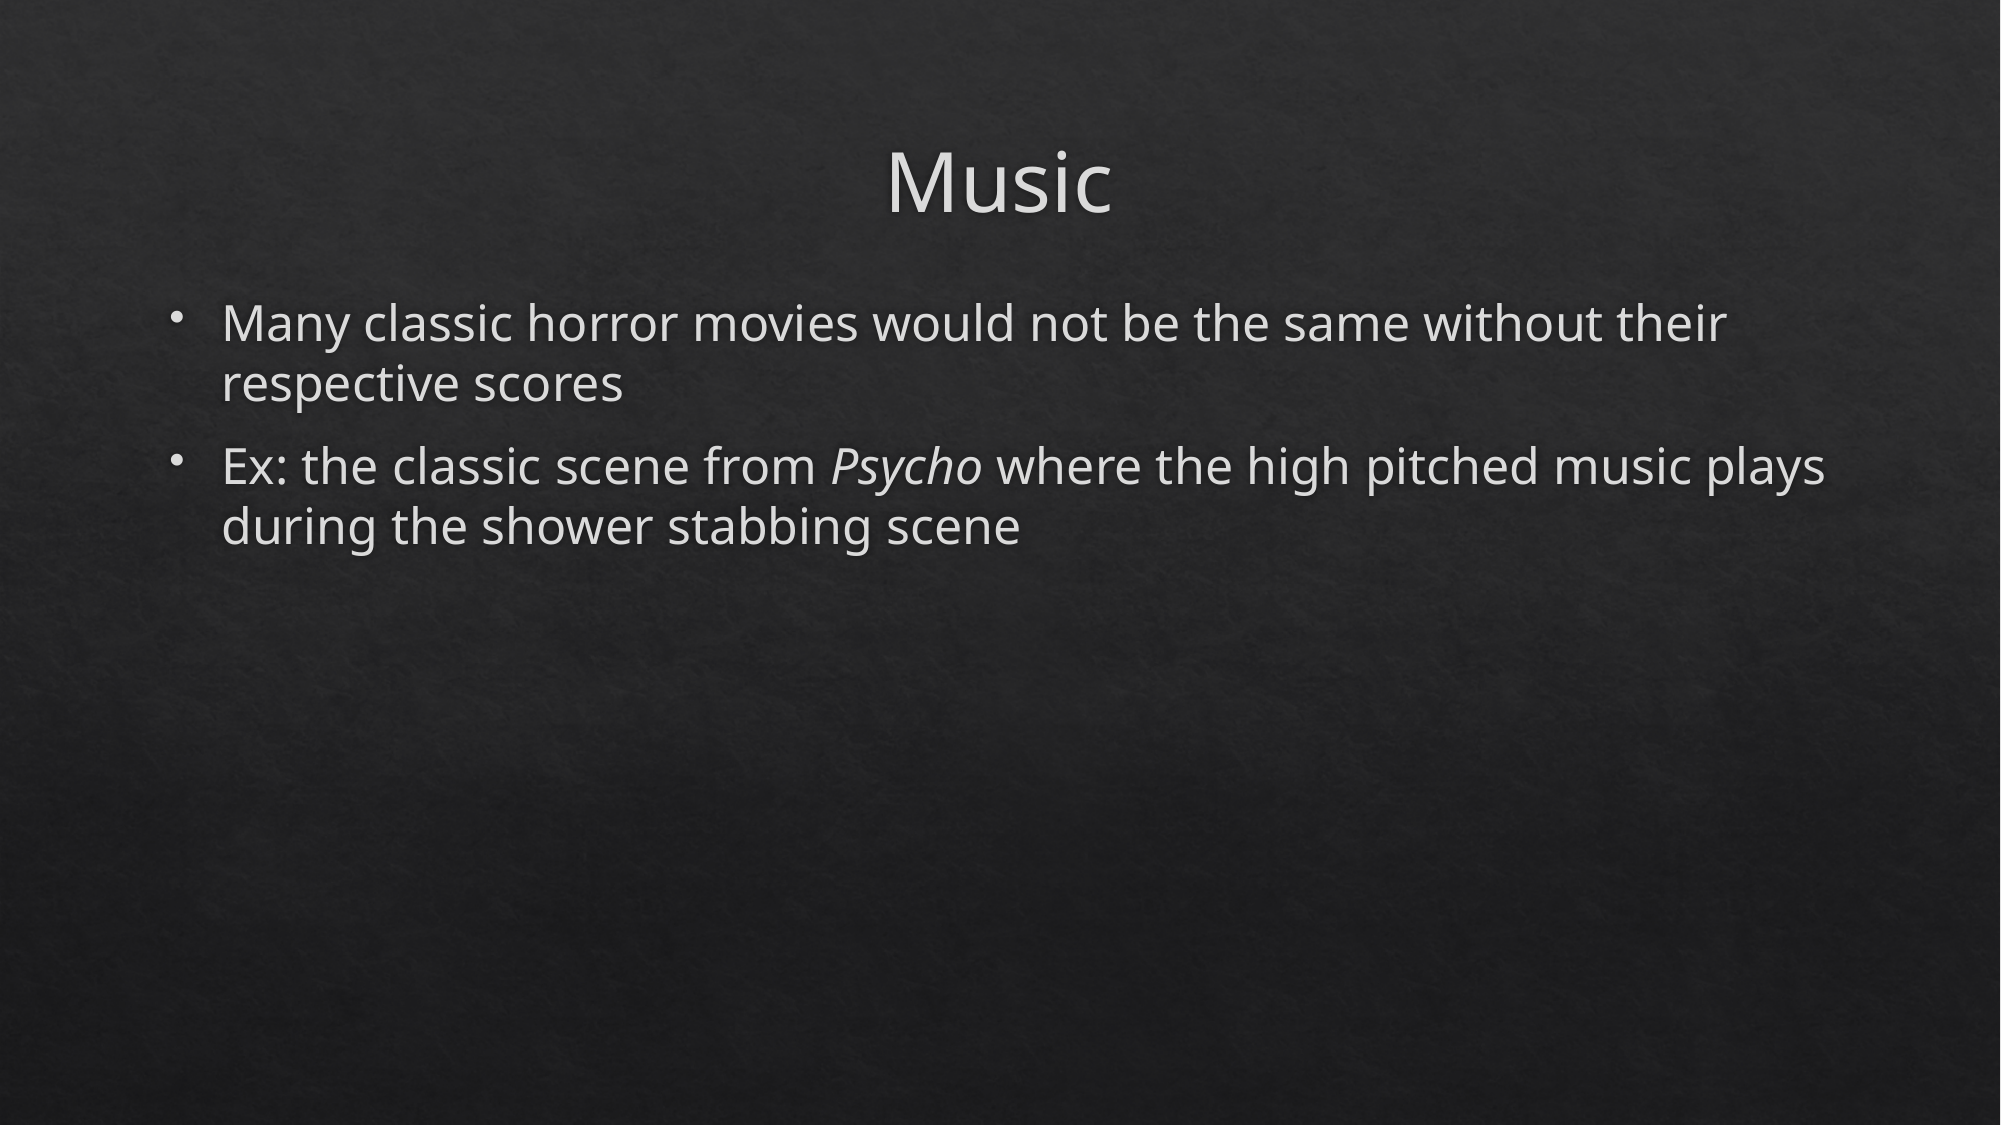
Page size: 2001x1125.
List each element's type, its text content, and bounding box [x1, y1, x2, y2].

title Music [149, 99, 1849, 260]
list Many classic horror movies would not be the same without their respective scores Ex: the classic scene from Psycho where the high pitched music plays during the shower stabbing scene [149, 284, 1849, 950]
